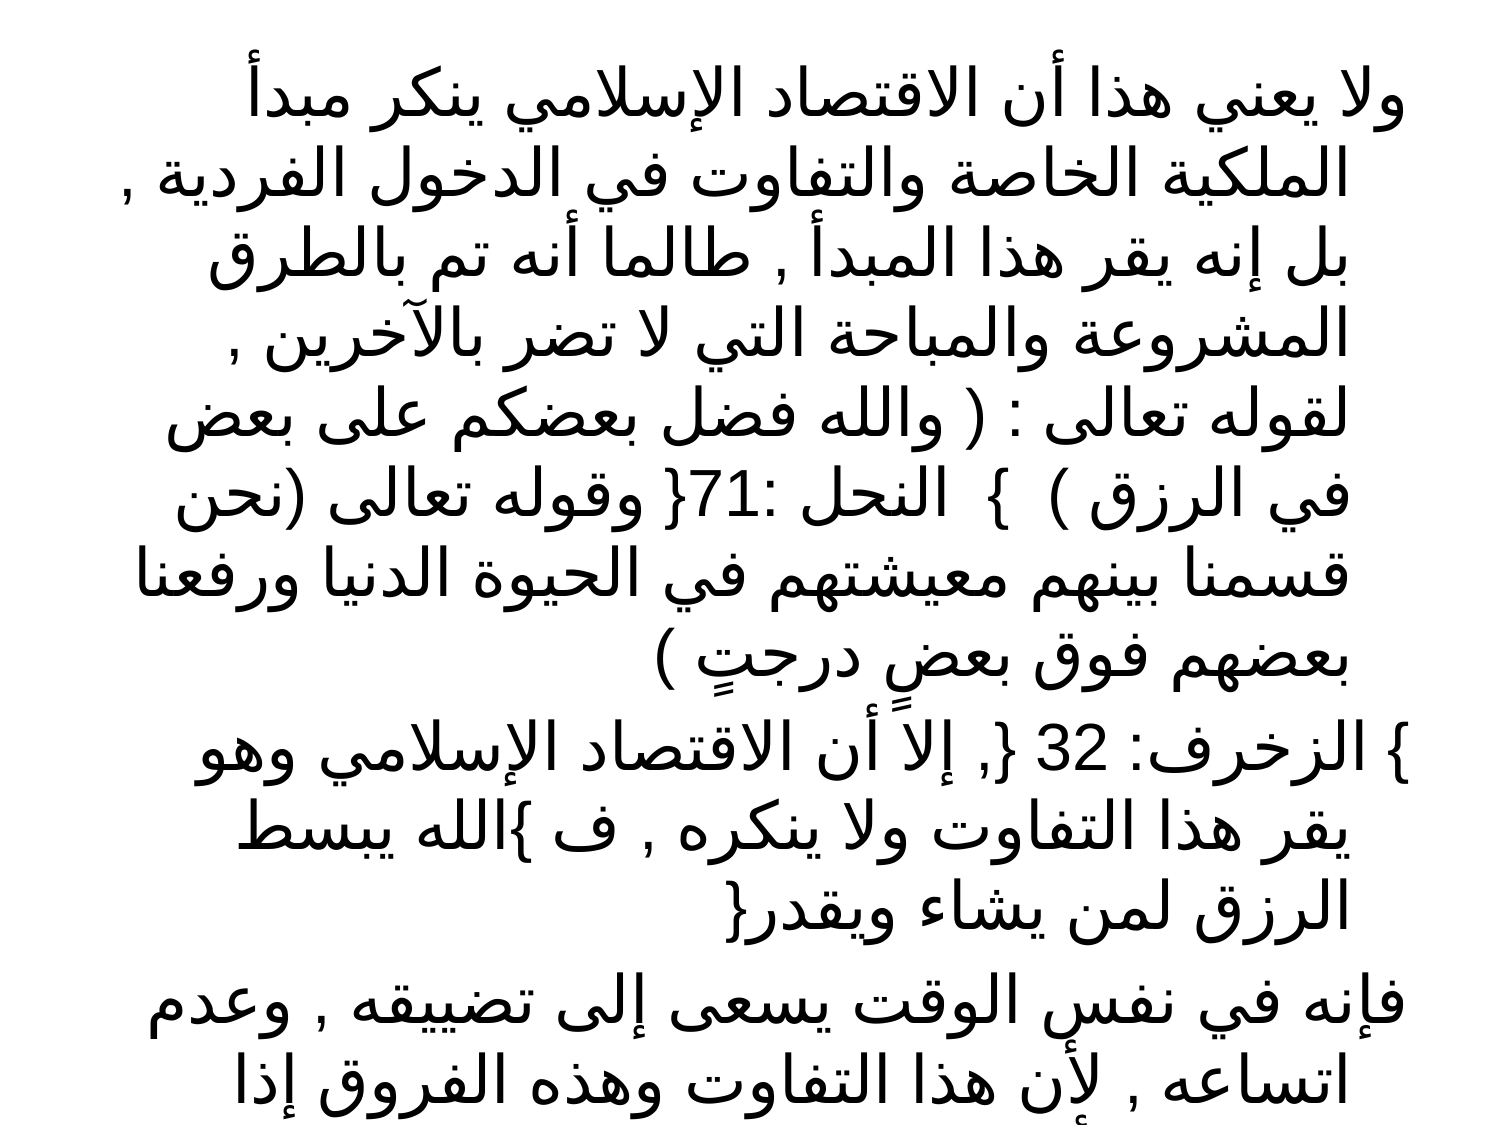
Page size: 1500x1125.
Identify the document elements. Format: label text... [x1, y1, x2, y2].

list ولا يعني هذا أن الاقتصاد الإسلامي ينكر مبدأ الملكية الخاصة والتفاوت في الدخول الفردية , بل إنه يقر هذا المبدأ , طالما أنه تم بالطرق المشروعة والمباحة التي لا تضر بالآخرين , لقوله تعالى : ( والله فضل بعضكم على بعض في الرزق ) } النحل :71{ وقوله تعالى (نحن قسمنا بينهم معيشتهم في الحيوة الدنيا ورفعنا بعضهم فوق بعضٍ درجتٍ ) } الزخرف: 32 {, إلا أن الاقتصاد الإسلامي وهو يقر هذا التفاوت ولا ينكره , ف }الله يبسط الرزق لمن يشاء ويقدر{ فإنه في نفس الوقت يسعى إلى تضييقه , وعدم اتساعه , لأن هذا التفاوت وهذه الفروق إذا تركت وشأنها دون التخفيف من اتساعها وحدتها أصبحت عوامل للهدم , ووسائل للتحطيم , كما هو الحال المشاهد في الرأسمالية . [74, 42, 1426, 1083]
